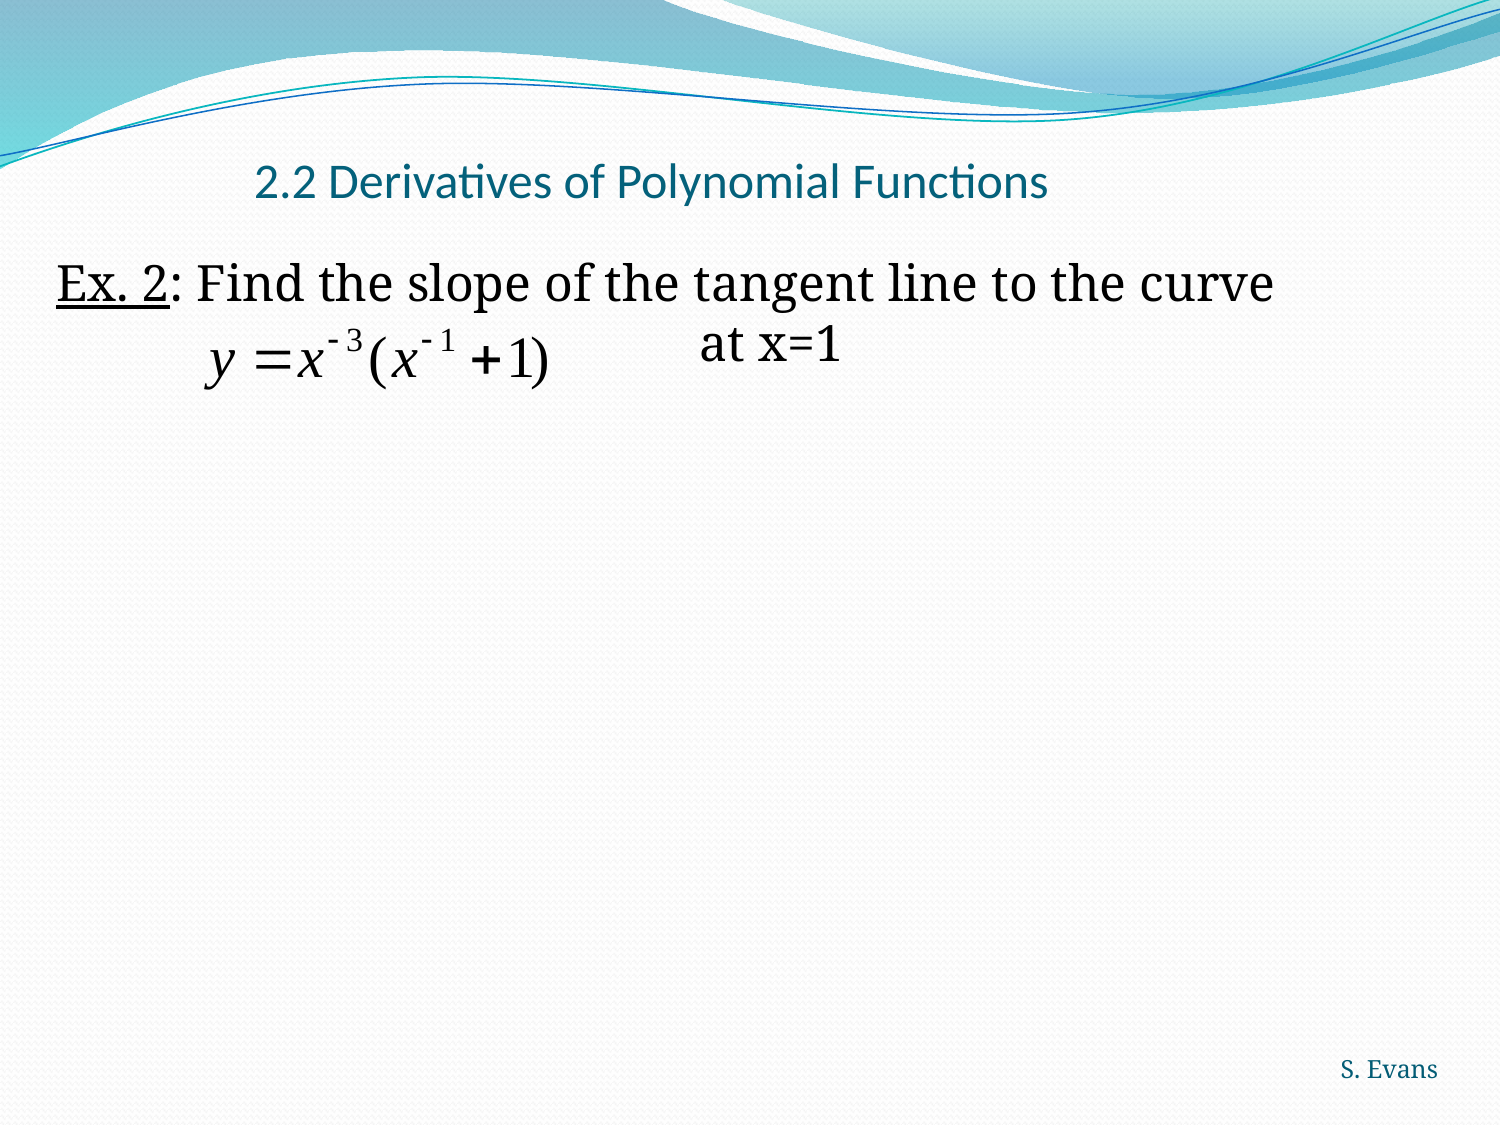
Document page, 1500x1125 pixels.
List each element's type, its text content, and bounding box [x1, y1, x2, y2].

title 2.2 Derivatives of Polynomial Functions [253, 115, 1425, 209]
list Ex. 2: Find the slope of the tangent line to the curve at x=1 [41, 243, 1415, 1081]
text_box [194, 314, 562, 403]
footer S. Evans [1340, 1023, 1453, 1084]
